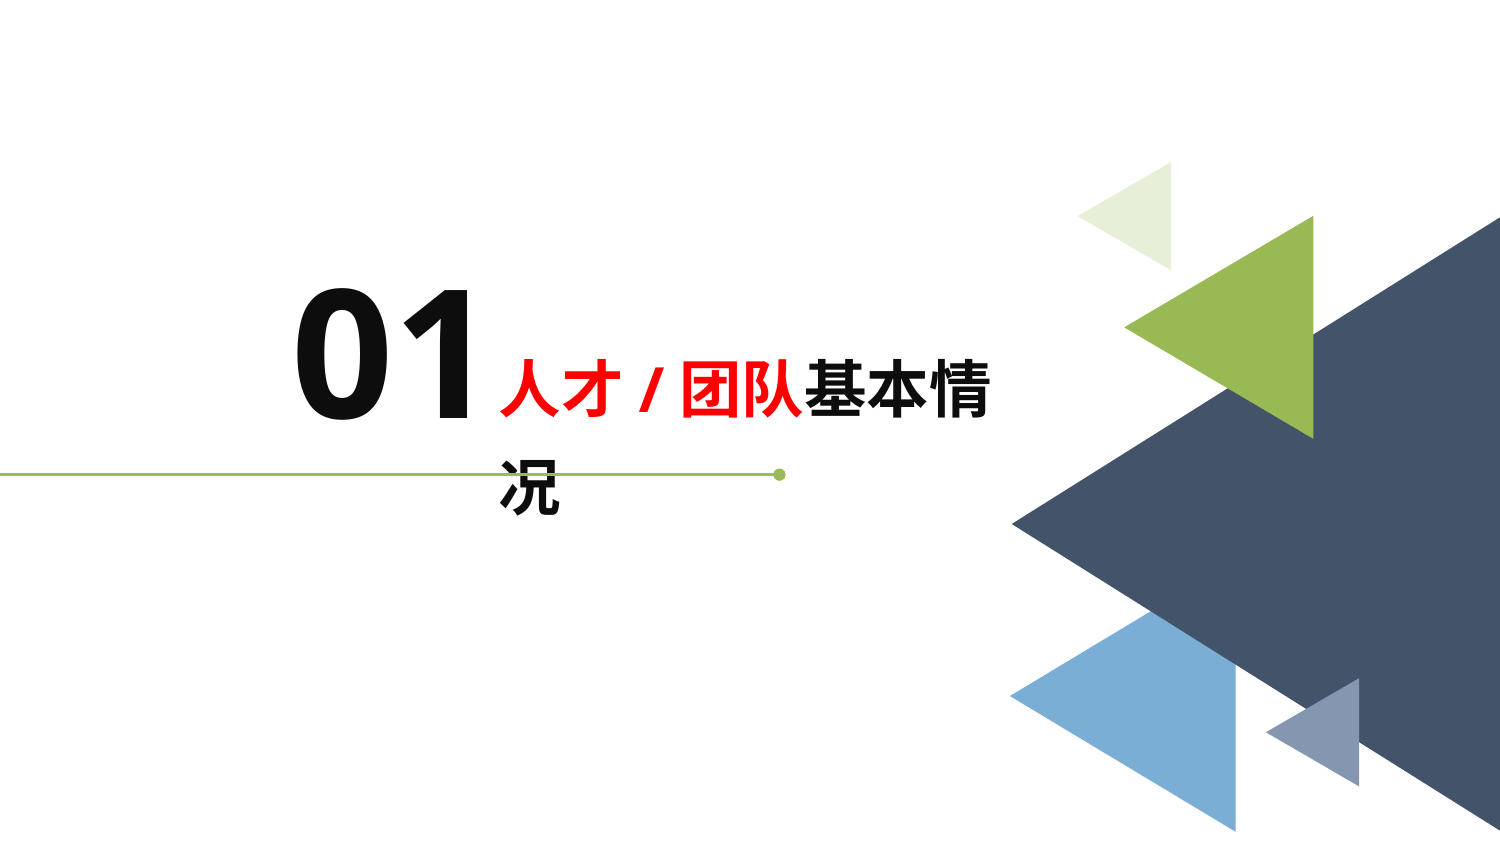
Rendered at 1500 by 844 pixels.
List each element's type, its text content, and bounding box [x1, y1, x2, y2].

text_box [1007, 611, 1238, 834]
text_box 01 [291, 238, 497, 455]
text_box [1075, 160, 1174, 273]
text_box 人才/团队基本情况 [487, 322, 1055, 529]
text_box [1263, 676, 1362, 789]
text_box [1009, 214, 1500, 834]
text_box [1122, 214, 1316, 441]
